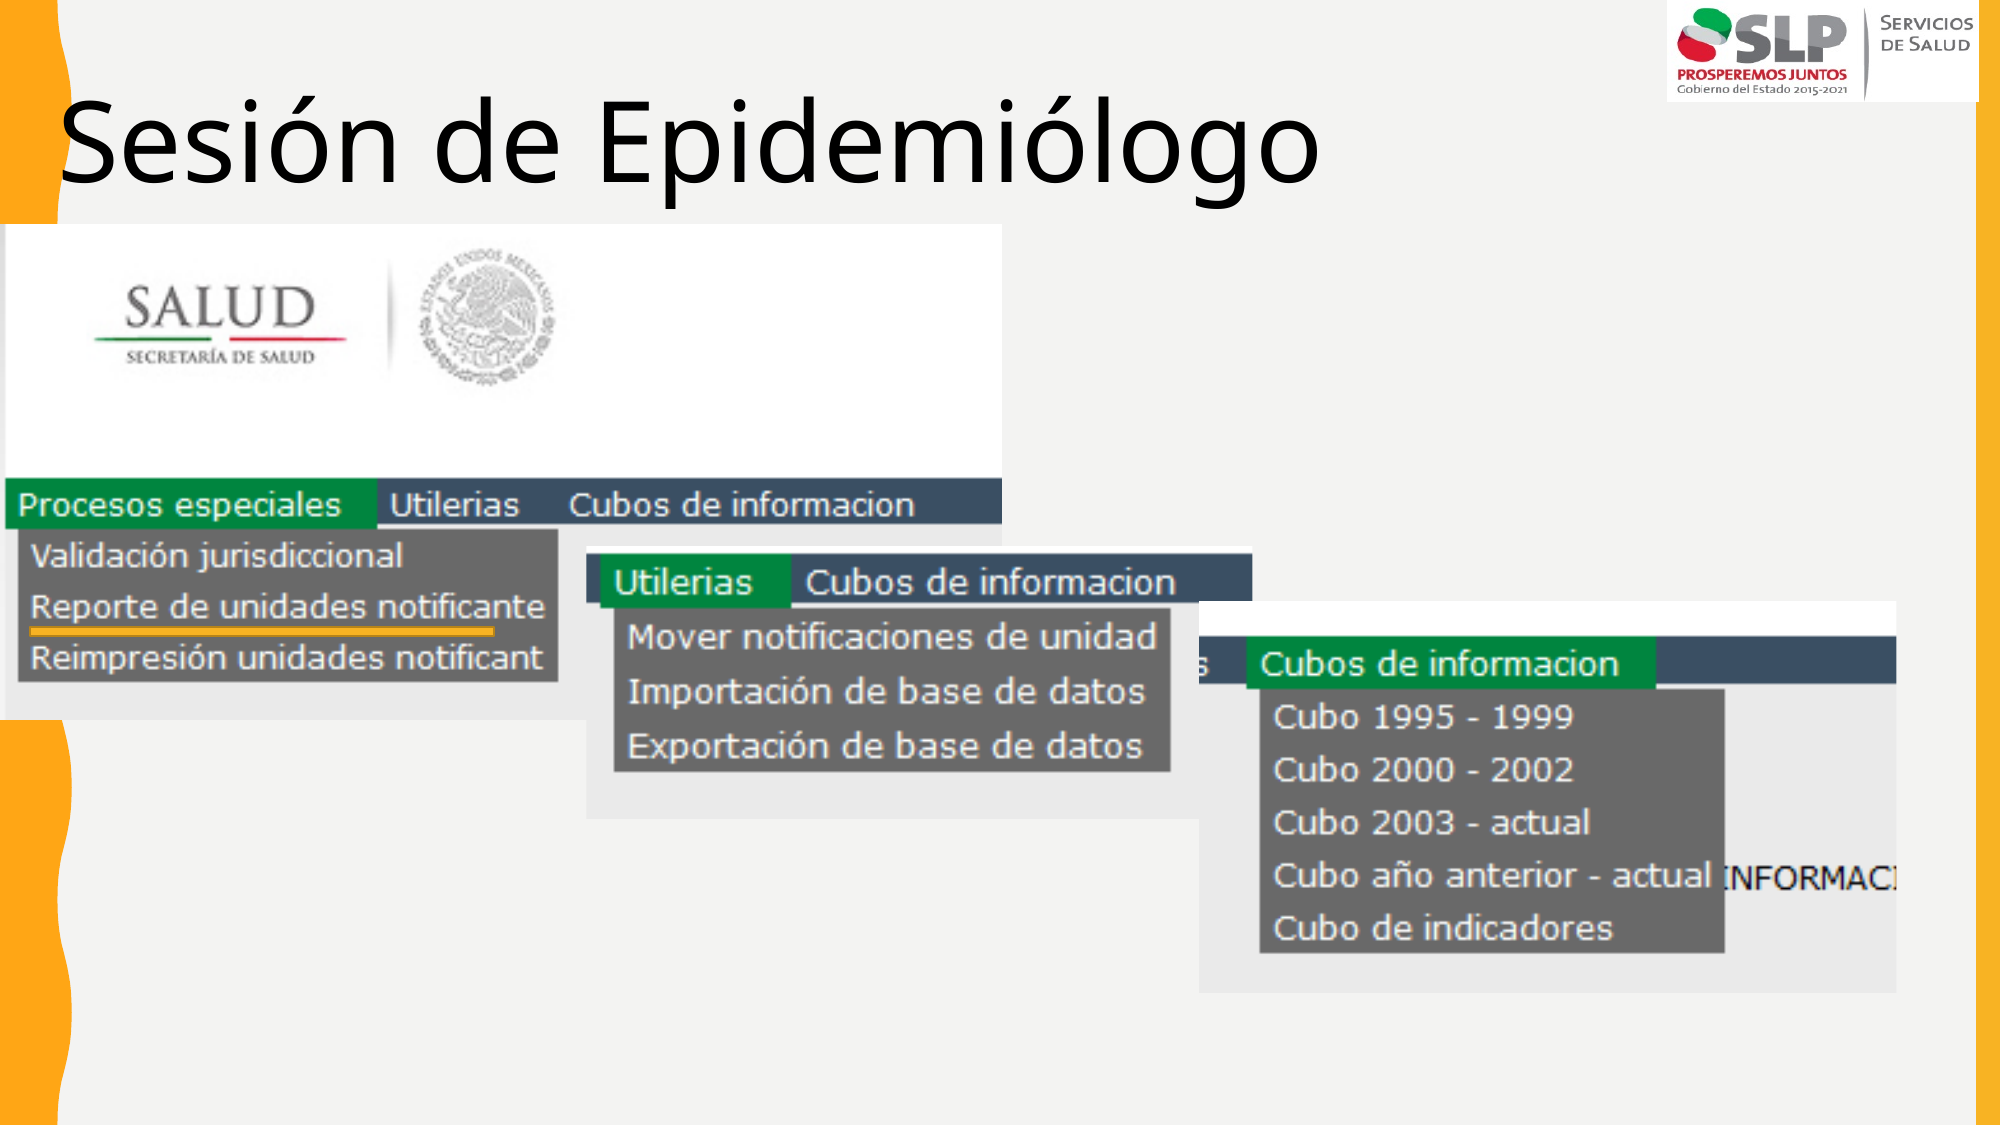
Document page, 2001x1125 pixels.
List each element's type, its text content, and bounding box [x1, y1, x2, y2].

picture [0, 224, 1897, 993]
text_box Sesión de Epidemiólogo [42, 62, 1340, 213]
picture [1667, 0, 1979, 102]
